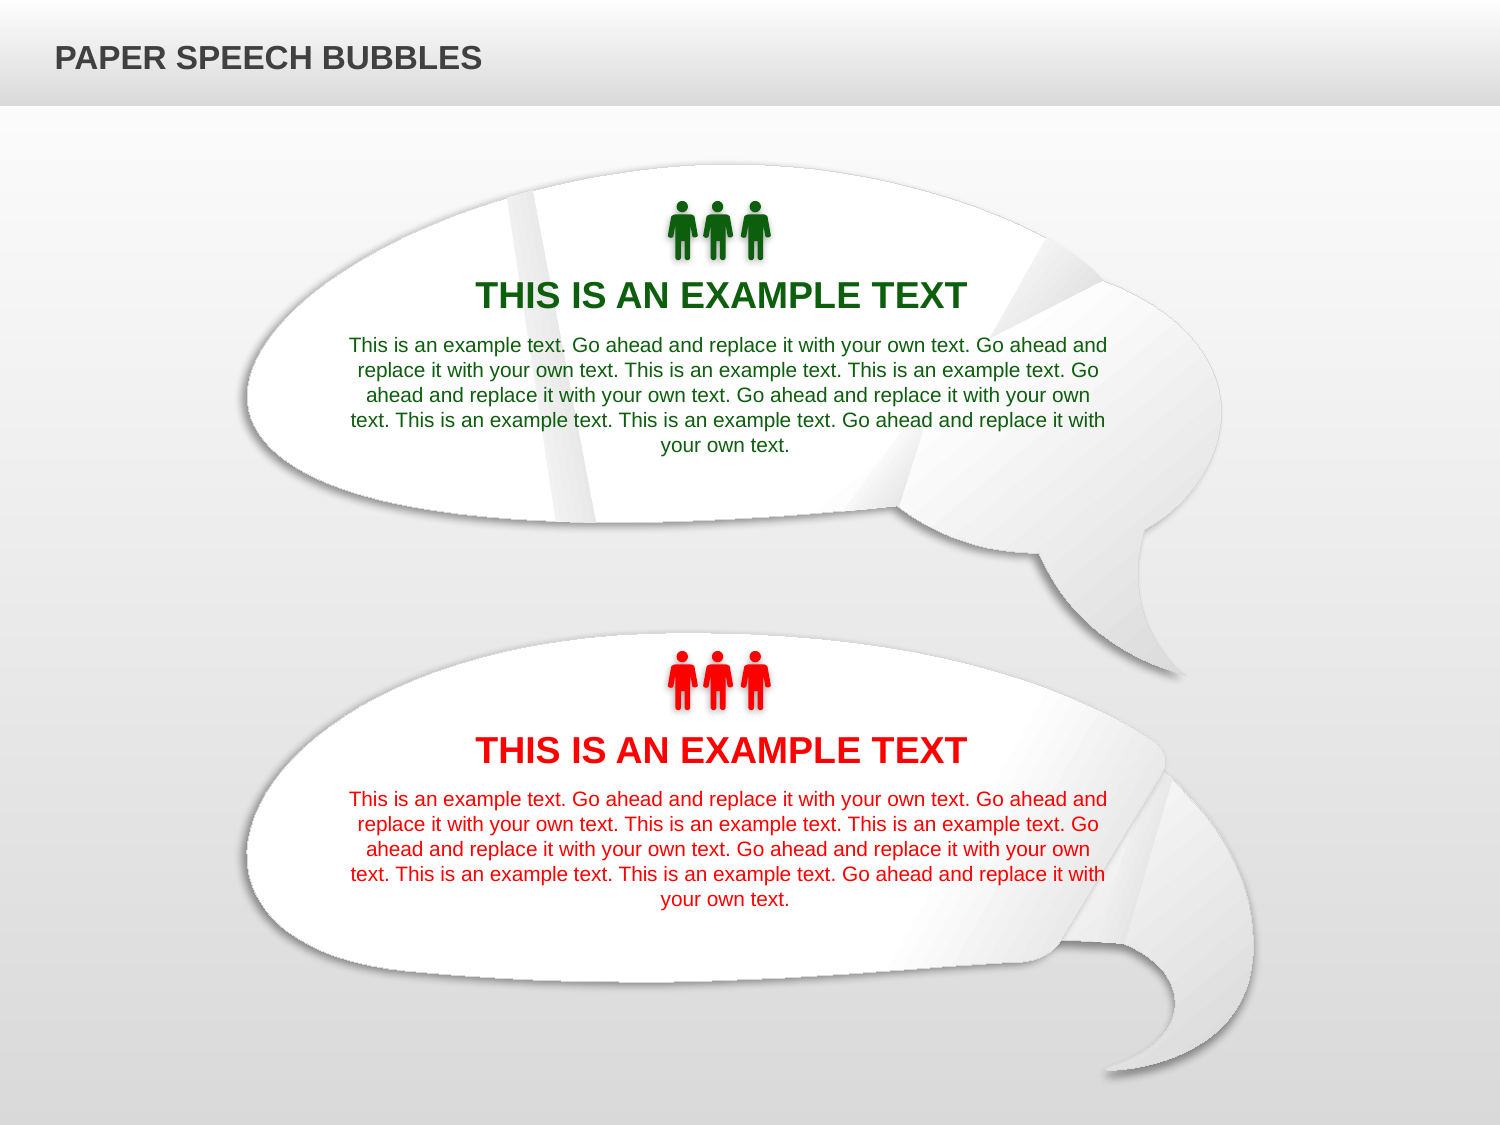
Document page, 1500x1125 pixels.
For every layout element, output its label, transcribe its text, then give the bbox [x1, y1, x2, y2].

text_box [246, 163, 1222, 632]
text_box [0, 0, 1500, 107]
text_box [0, 107, 1500, 1125]
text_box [246, 632, 1254, 1071]
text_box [667, 650, 771, 711]
text_box PAPER SPEECH BUBBLES [39, 28, 598, 84]
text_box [667, 200, 771, 261]
